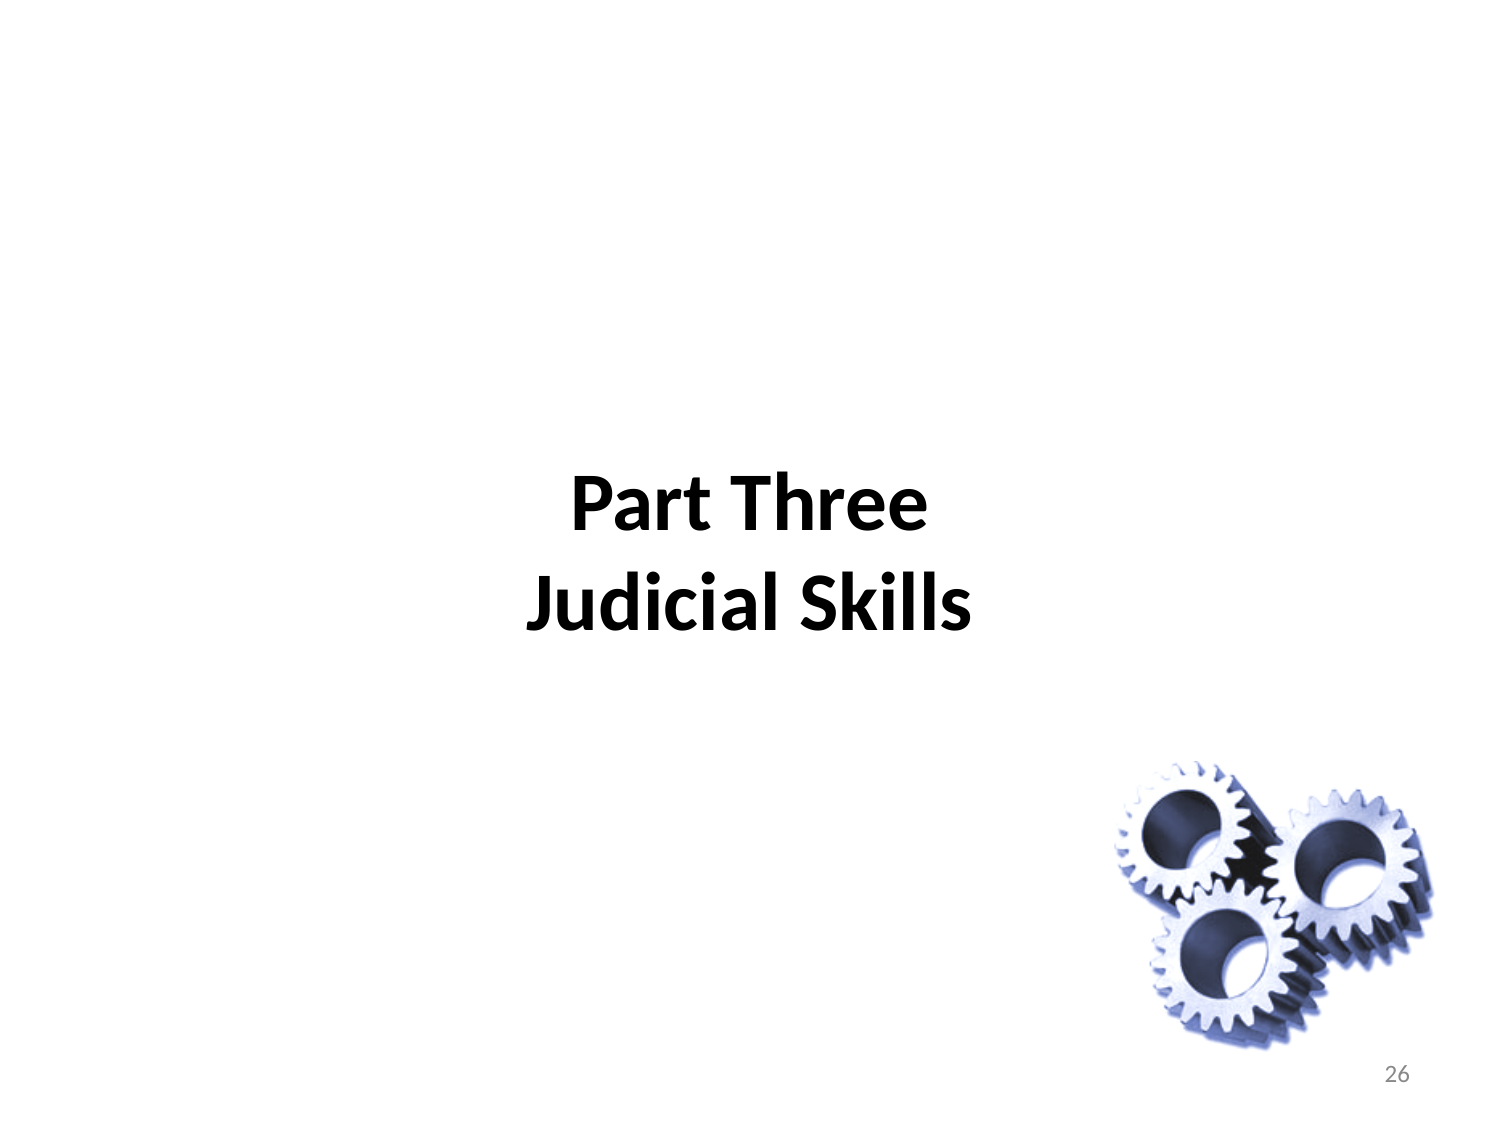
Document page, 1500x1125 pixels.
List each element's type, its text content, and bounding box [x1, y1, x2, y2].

slide_number 26 [1074, 1042, 1425, 1103]
title Part Three Judicial Skills [75, 453, 1425, 641]
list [1112, 761, 1436, 1052]
